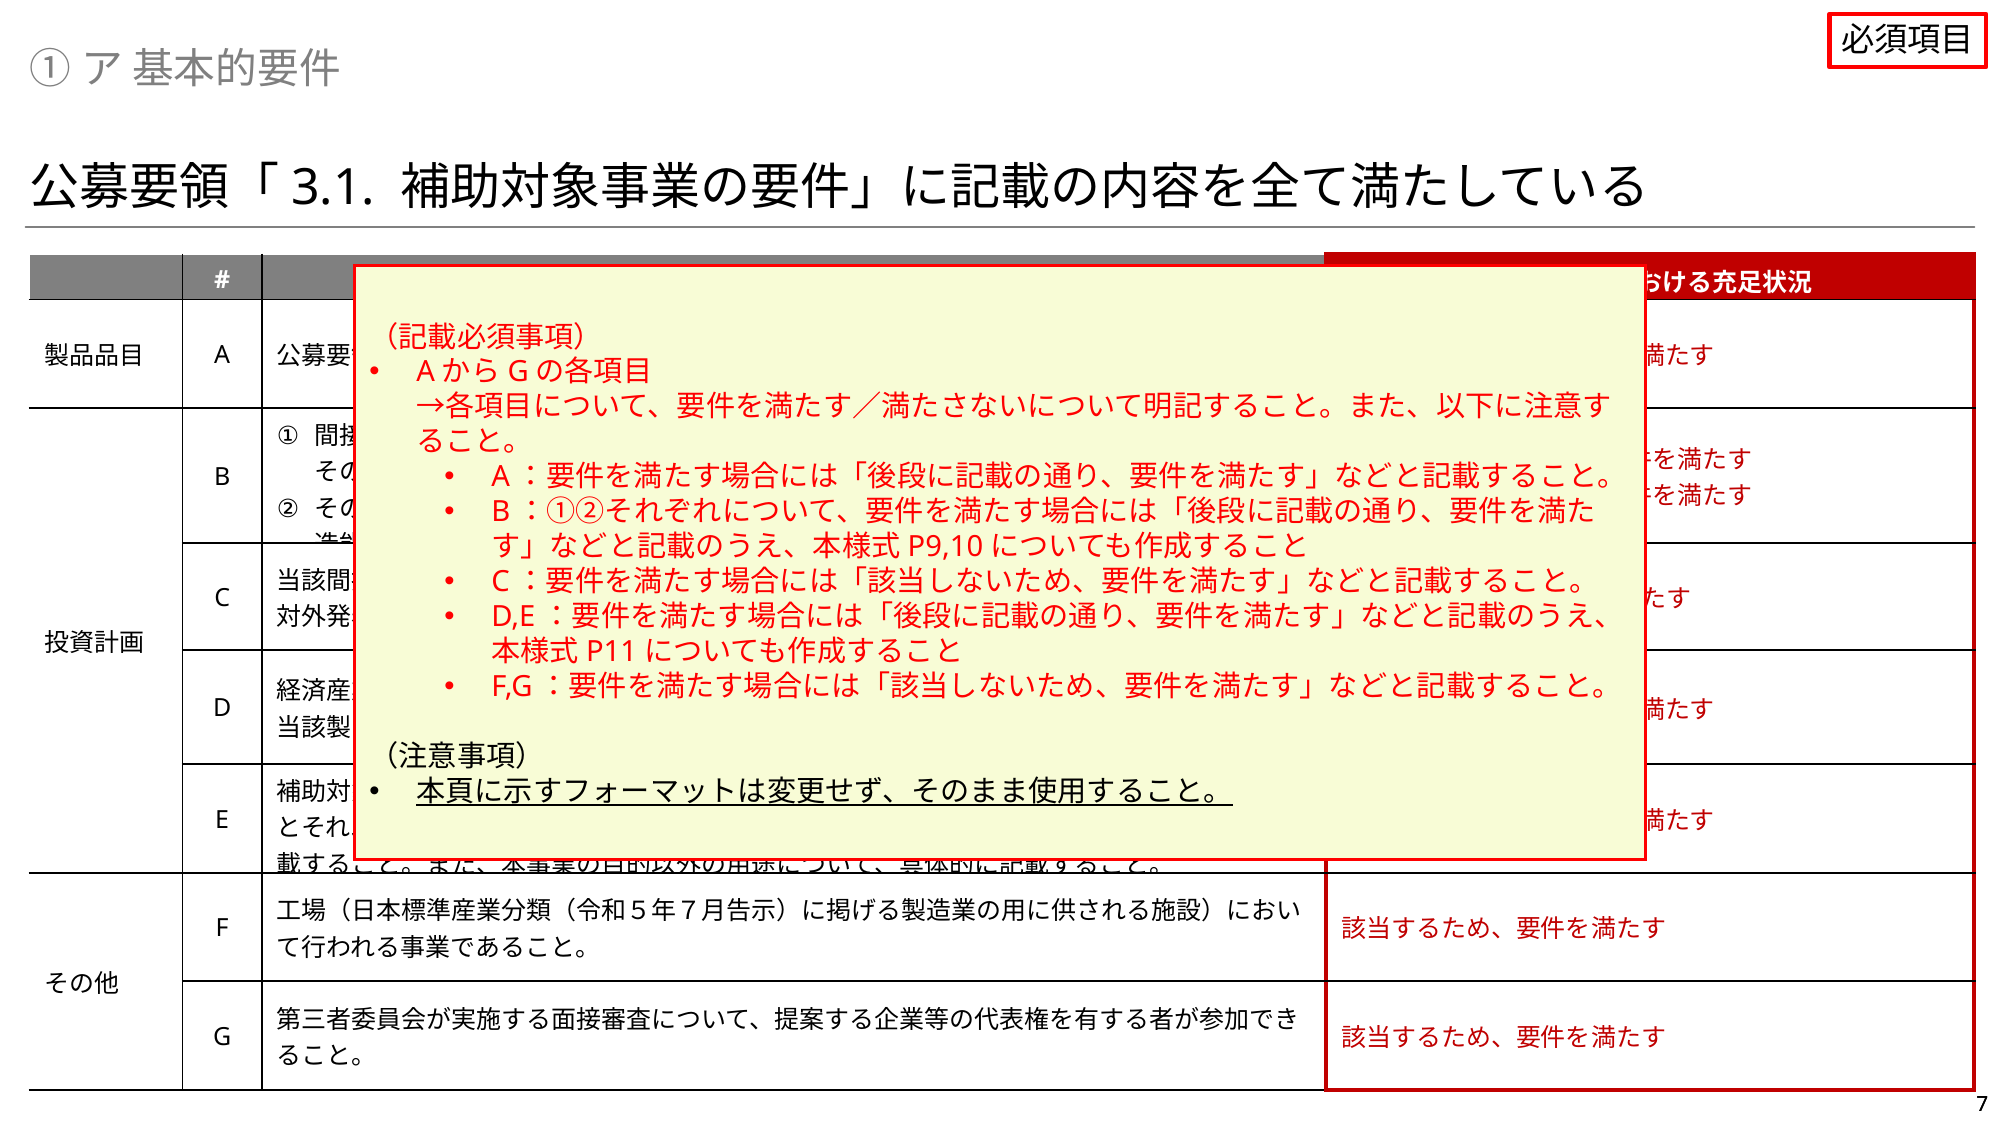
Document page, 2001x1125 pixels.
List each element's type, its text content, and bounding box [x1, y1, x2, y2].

text_box 公募要領「3.1. 補助対象事業の要件」に記載の内容を全て満たしている [29, 161, 1875, 216]
table_cell 経済産業省がやむを得ないと認める事情が生じない限り、間接補助事業終了後５年間以上、当該製品の生産を継続すること。 [263, 651, 353, 763]
table_cell 後段に記載の通り、要件を満たす [1647, 300, 1972, 407]
table_cell 補助対象設備によって製造される全製品について、本事業の目的の用に供される製品の割合とそれ以外の事業の用に供される製品の割合の見込みを、間接補助事業終了後の５年間分記載すること。また、本事業の目的以外の用途について、具体的に記載すること。 [263, 765, 1324, 872]
table_cell 後段に記載の通り、要件を満たす [1328, 765, 1972, 872]
table_header [30, 255, 182, 299]
text_box （記載必須事項） AからGの各項目 →各項目について、要件を満たす／満たさないについて明記すること。また、以下に注意すること。 A：要件を満たす場合には「後段に記載の通り、要件を満たす」などと記載すること。 B：①②それぞれについて、要件を満たす場合には「後段に記載の通り、要件を満たす」などと記載のうえ、本様式P9,10についても作成すること C：要件を満たす場合には「該当しないため、要件を満たす」などと記載すること。 D,E：要件を満たす場合には「後段に記載の通り、要件を満たす」などと記載のうえ、本様式P11についても作成すること F,G：要件を満たす場合には「該当しないため、要件を満たす」などと記載すること。 （注意事項） 本頁に示すフォーマットは変更せず、そのまま使用すること。 [353, 264, 1647, 861]
table_cell 後段に記載の通り、要件を満たす [1647, 651, 1972, 763]
table_cell 間接補助事業によって得られる年間あたり製造能力の最低水準目標、生産開始年限及びその他目標は、公募要領の表２に記載されているものであること。 その際、CNの市場の広がりを見据え、世界トップクラスを目指し、2030年に向けた製造能力に関する野心的な目標を対外的に掲げていること。 [263, 409, 353, 542]
table_cell 投資計画 [30, 409, 182, 872]
table_cell E [183, 765, 261, 872]
table_cell D [183, 651, 261, 763]
table_cell 後段に記載の通り、要件を満たす 後段に記載の通り、要件を満たす [1647, 409, 1972, 542]
table_cell 公募要領の表１に掲げる製品の生産に係る設備投資等を行う事業であること。 [263, 300, 353, 407]
table_cell 製品品目 [30, 300, 182, 407]
table_cell その他 [30, 874, 182, 1089]
table_cell G [183, 982, 261, 1089]
table_header 本応募申請における充足状況 [1328, 256, 1972, 299]
table_cell B [183, 409, 261, 542]
table_header # [183, 255, 261, 299]
table_cell C [183, 544, 261, 649]
table_cell 該当するため、要件を満たす [1328, 982, 1972, 1088]
table_header 公募要領「3.1. 補助対象事業の要件」 [263, 255, 1324, 299]
table_cell 当該間接補助事業に係る投資計画について、原則として、採択決定日より前に投資の決定を対外発表した事業でないこと。 [263, 544, 353, 649]
table_cell 工場（日本標準産業分類（令和５年７月告示）に掲げる製造業の用に供される施設）において行われる事業であること。 [263, 874, 1324, 980]
table_cell 第三者委員会が実施する面接審査について、提案する企業等の代表権を有する者が参加できること。 [263, 982, 1324, 1089]
table_cell A [183, 300, 261, 407]
table_cell 該当するため、要件を満たす [1328, 874, 1972, 980]
text_box ①ア 基本的要件 [29, 47, 1802, 94]
table_cell F [183, 874, 261, 980]
text_box 必須項目 [1829, 13, 1986, 68]
table_cell 該当しないため、要件を満たす [1647, 544, 1972, 649]
